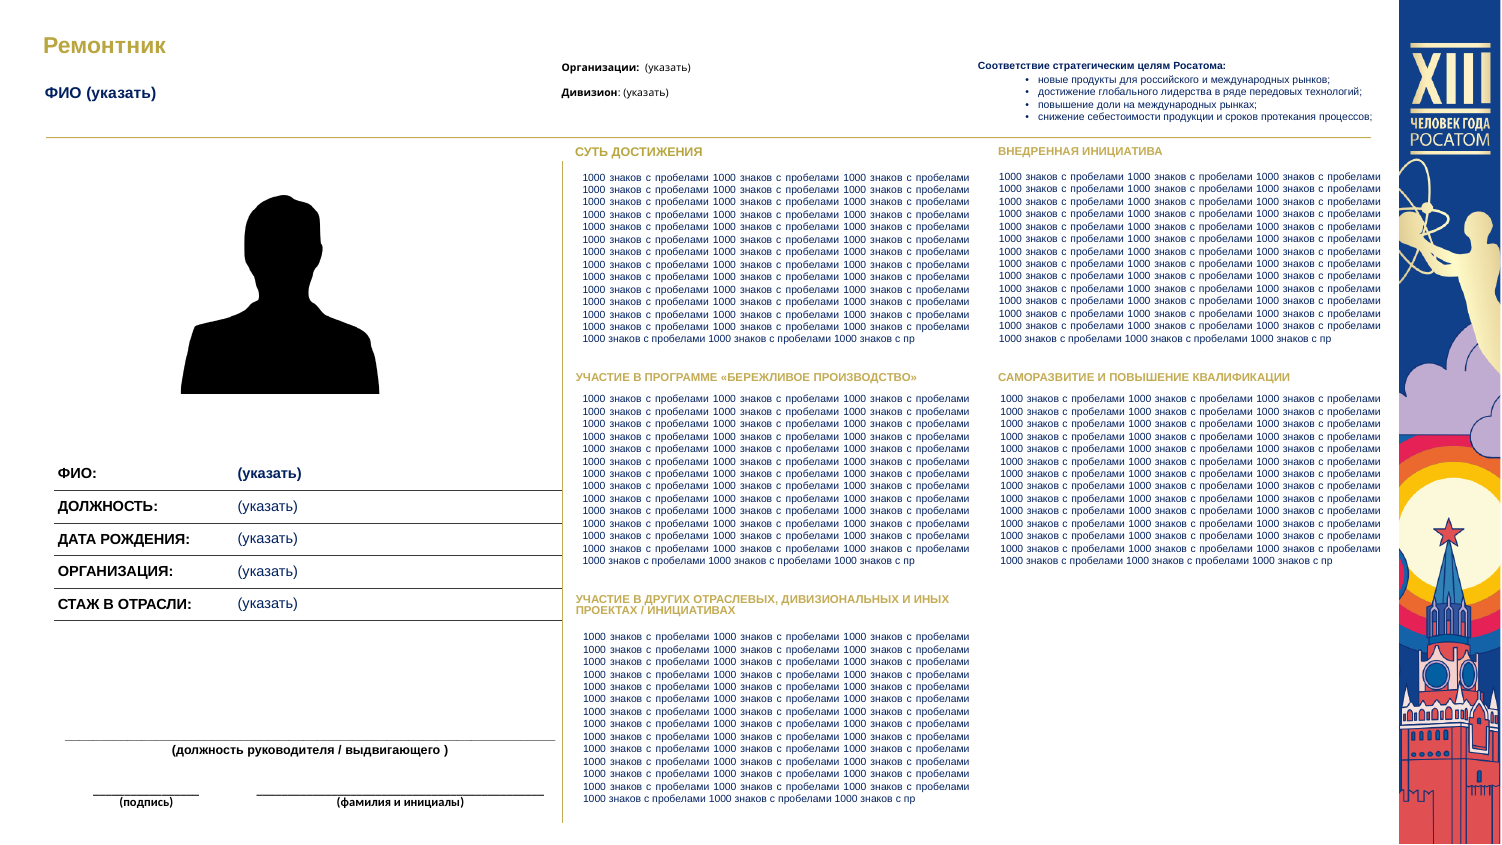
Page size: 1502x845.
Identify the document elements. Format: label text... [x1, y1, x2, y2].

text_box 1000 знаков с пробелами 1000 знаков с пробелами 1000 знаков с пробелами 1000 знаков с пробелами 1000 знаков с пробелами 1000 знаков с пробелами 1000 знаков с пробелами 1000 знаков с пробелами 1000 знаков с пробелами 1000 знаков с пробелами 1000 знаков с пробелами 1000 знаков с пробелами 1000 знаков с пробелами 1000 знаков с пробелами 1000 знаков с пробелами 1000 знаков с пробелами 1000 знаков с пробелами 1000 знаков с пробелами 1000 знаков с пробелами 1000 знаков с пробелами 1000 знаков с пробелами 1000 знаков с пробелами 1000 знаков с пробелами 1000 знаков с пробелами 1000 знаков с пробелами 1000 знаков с пробелами 1000 знаков с пробелами 1000 знаков с пробелами 1000 знаков с пробелами 1000 знаков с пробелами 1000 знаков с пробелами 1000 знаков с пробелами 1000 знаков с пробелами 1000 знаков с пробелами 1000 знаков с пробелами 1000 знаков с пробелами 1000 знаков с пробелами 1000 знаков с пробелами 1000 знаков с пробелами 1000 знаков с пробелами 1000 знаков с пробелами 1000 знаков с пр [984, 162, 1397, 352]
text_box 1000 знаков с пробелами 1000 знаков с пробелами 1000 знаков с пробелами 1000 знаков с пробелами 1000 знаков с пробелами 1000 знаков с пробелами 1000 знаков с пробелами 1000 знаков с пробелами 1000 знаков с пробелами 1000 знаков с пробелами 1000 знаков с пробелами 1000 знаков с пробелами 1000 знаков с пробелами 1000 знаков с пробелами 1000 знаков с пробелами 1000 знаков с пробелами 1000 знаков с пробелами 1000 знаков с пробелами 1000 знаков с пробелами 1000 знаков с пробелами 1000 знаков с пробелами 1000 знаков с пробелами 1000 знаков с пробелами 1000 знаков с пробелами 1000 знаков с пробелами 1000 знаков с пробелами 1000 знаков с пробелами 1000 знаков с пробелами 1000 знаков с пробелами 1000 знаков с пробелами 1000 знаков с пробелами 1000 знаков с пробелами 1000 знаков с пробелами 1000 знаков с пробелами 1000 знаков с пробелами 1000 знаков с пробелами 1000 знаков с пробелами 1000 знаков с пробелами 1000 знаков с пробелами 1000 знаков с пробелами 1000 знаков с пробелами 1000 знаков с пр [567, 384, 985, 575]
table_cell (указать) [223, 556, 562, 588]
table_header (указать) [223, 458, 562, 490]
text_box ВНЕДРЕННАЯ ИНИЦИАТИВА [984, 139, 1403, 166]
text_box • новые продукты для российского и международных рынков; • достижение глобального лидерства в ряде передовых технологий; • повышение доли на международных рынках; • снижение себестоимости продукции и сроков протекания процессов; [1010, 65, 1394, 148]
text_box Организации: (указать) Дивизион: (указать) [561, 60, 1010, 111]
text_box ФИО (указать) [30, 79, 550, 110]
text_box Ремонтник [28, 23, 1402, 66]
table_header ______________________________________________ (фамилия и инициалы) [239, 777, 562, 822]
text_box 1000 знаков с пробелами 1000 знаков с пробелами 1000 знаков с пробелами 1000 знаков с пробелами 1000 знаков с пробелами 1000 знаков с пробелами 1000 знаков с пробелами 1000 знаков с пробелами 1000 знаков с пробелами 1000 знаков с пробелами 1000 знаков с пробелами 1000 знаков с пробелами 1000 знаков с пробелами 1000 знаков с пробелами 1000 знаков с пробелами 1000 знаков с пробелами 1000 знаков с пробелами 1000 знаков с пробелами 1000 знаков с пробелами 1000 знаков с пробелами 1000 знаков с пробелами 1000 знаков с пробелами 1000 знаков с пробелами 1000 знаков с пробелами 1000 знаков с пробелами 1000 знаков с пробелами 1000 знаков с пробелами 1000 знаков с пробелами 1000 знаков с пробелами 1000 знаков с пробелами 1000 знаков с пробелами 1000 знаков с пробелами 1000 знаков с пробелами 1000 знаков с пробелами 1000 знаков с пробелами 1000 знаков с пробелами 1000 знаков с пробелами 1000 знаков с пробелами 1000 знаков с пробелами 1000 знаков с пробелами 1000 знаков с пробелами 1000 знаков с пр [985, 384, 1397, 575]
text_box УЧАСТИЕ В ДРУГИХ ОТРАСЛЕВЫХ, ДИВИЗИОНАЛЬНЫХ И ИНЫХ ПРОЕКТАХ / ИНИЦИАТИВАХ [563, 587, 980, 625]
text_box УЧАСТИЕ В ПРОГРАММЕ «БЕРЕЖЛИВОЕ ПРОИЗВОДСТВО» [563, 364, 980, 391]
text_box [180, 195, 380, 395]
table_cell ДАТА РОЖДЕНИЯ: [54, 524, 223, 555]
text_box Соответствие стратегическим целям Росатома: [963, 52, 1242, 80]
table_cell (указать) [223, 589, 562, 620]
table_header _________________ (подпись) [54, 777, 239, 822]
text_box САМОРАЗВИТИЕ И ПОВЫШЕНИЕ КВАЛИФИКАЦИИ [983, 364, 1403, 391]
table_cell ОРГАНИЗАЦИЯ: [54, 556, 223, 588]
text_box 1000 знаков с пробелами 1000 знаков с пробелами 1000 знаков с пробелами 1000 знаков с пробелами 1000 знаков с пробелами 1000 знаков с пробелами 1000 знаков с пробелами 1000 знаков с пробелами 1000 знаков с пробелами 1000 знаков с пробелами 1000 знаков с пробелами 1000 знаков с пробелами 1000 знаков с пробелами 1000 знаков с пробелами 1000 знаков с пробелами 1000 знаков с пробелами 1000 знаков с пробелами 1000 знаков с пробелами 1000 знаков с пробелами 1000 знаков с пробелами 1000 знаков с пробелами 1000 знаков с пробелами 1000 знаков с пробелами 1000 знаков с пробелами 1000 знаков с пробелами 1000 знаков с пробелами 1000 знаков с пробелами 1000 знаков с пробелами 1000 знаков с пробелами 1000 знаков с пробелами 1000 знаков с пробелами 1000 знаков с пробелами 1000 знаков с пробелами 1000 знаков с пробелами 1000 знаков с пробелами 1000 знаков с пробелами 1000 знаков с пробелами 1000 знаков с пробелами 1000 знаков с пробелами 1000 знаков с пробелами 1000 знаков с пробелами 1000 знаков с пр [568, 622, 986, 813]
table_cell ДОЛЖНОСТЬ: [54, 491, 223, 523]
text_box 1000 знаков с пробелами 1000 знаков с пробелами 1000 знаков с пробелами 1000 знаков с пробелами 1000 знаков с пробелами 1000 знаков с пробелами 1000 знаков с пробелами 1000 знаков с пробелами 1000 знаков с пробелами 1000 знаков с пробелами 1000 знаков с пробелами 1000 знаков с пробелами 1000 знаков с пробелами 1000 знаков с пробелами 1000 знаков с пробелами 1000 знаков с пробелами 1000 знаков с пробелами 1000 знаков с пробелами 1000 знаков с пробелами 1000 знаков с пробелами 1000 знаков с пробелами 1000 знаков с пробелами 1000 знаков с пробелами 1000 знаков с пробелами 1000 знаков с пробелами 1000 знаков с пробелами 1000 знаков с пробелами 1000 знаков с пробелами 1000 знаков с пробелами 1000 знаков с пробелами 1000 знаков с пробелами 1000 знаков с пробелами 1000 знаков с пробелами 1000 знаков с пробелами 1000 знаков с пробелами 1000 знаков с пробелами 1000 знаков с пробелами 1000 знаков с пробелами 1000 знаков с пробелами 1000 знаков с пробелами 1000 знаков с пробелами 1000 знаков с пр [567, 163, 986, 353]
picture [0, 0, 1501, 844]
table_cell СТАЖ В ОТРАСЛИ: [54, 589, 223, 620]
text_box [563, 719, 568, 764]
table_header ФИО: [54, 458, 223, 490]
table_cell (указать) [223, 491, 562, 523]
text_box ______________________________________________________________________ (должность руководителя / выдвигающего ) [46, 719, 562, 764]
table_header СУТЬ ДОСТИЖЕНИЯ [567, 138, 984, 163]
table_cell (указать) [223, 524, 562, 555]
